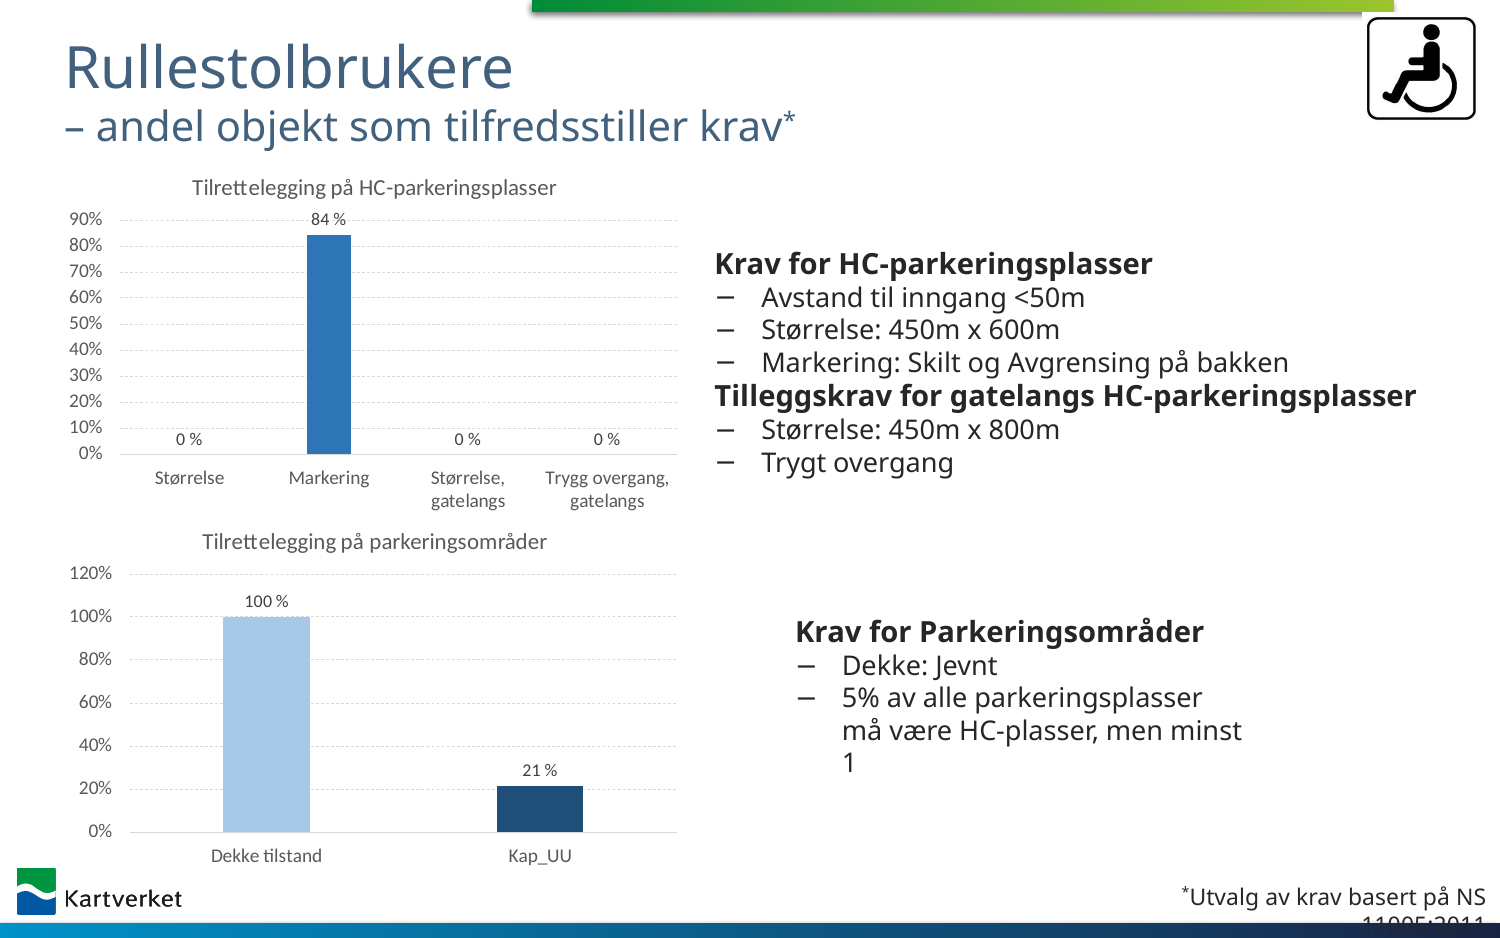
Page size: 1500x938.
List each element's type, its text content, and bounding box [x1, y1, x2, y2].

picture [1362, 12, 1481, 126]
text_box *Utvalg av krav basert på NS 11005:2011 [1068, 873, 1500, 938]
text_box Krav for Parkeringsområder Dekke: Jevnt 5% av alle parkeringsplasser må være HC-plasser, men minst 1 [780, 605, 1261, 786]
picture [62, 520, 688, 874]
text_box Rullestolbrukere – andel objekt som tilfredsstiller krav* [49, 25, 1431, 158]
text_box Krav for HC-parkeringsplasser Avstand til inngang <50m Størrelse: 450m x 600m Markering: Skilt og Avgrensing på bakken Tilleggskrav for gatelangs HC-parkeringsplasser Størrelse: 450m x 800m Trygt overgang [699, 237, 1433, 485]
picture [62, 166, 688, 519]
